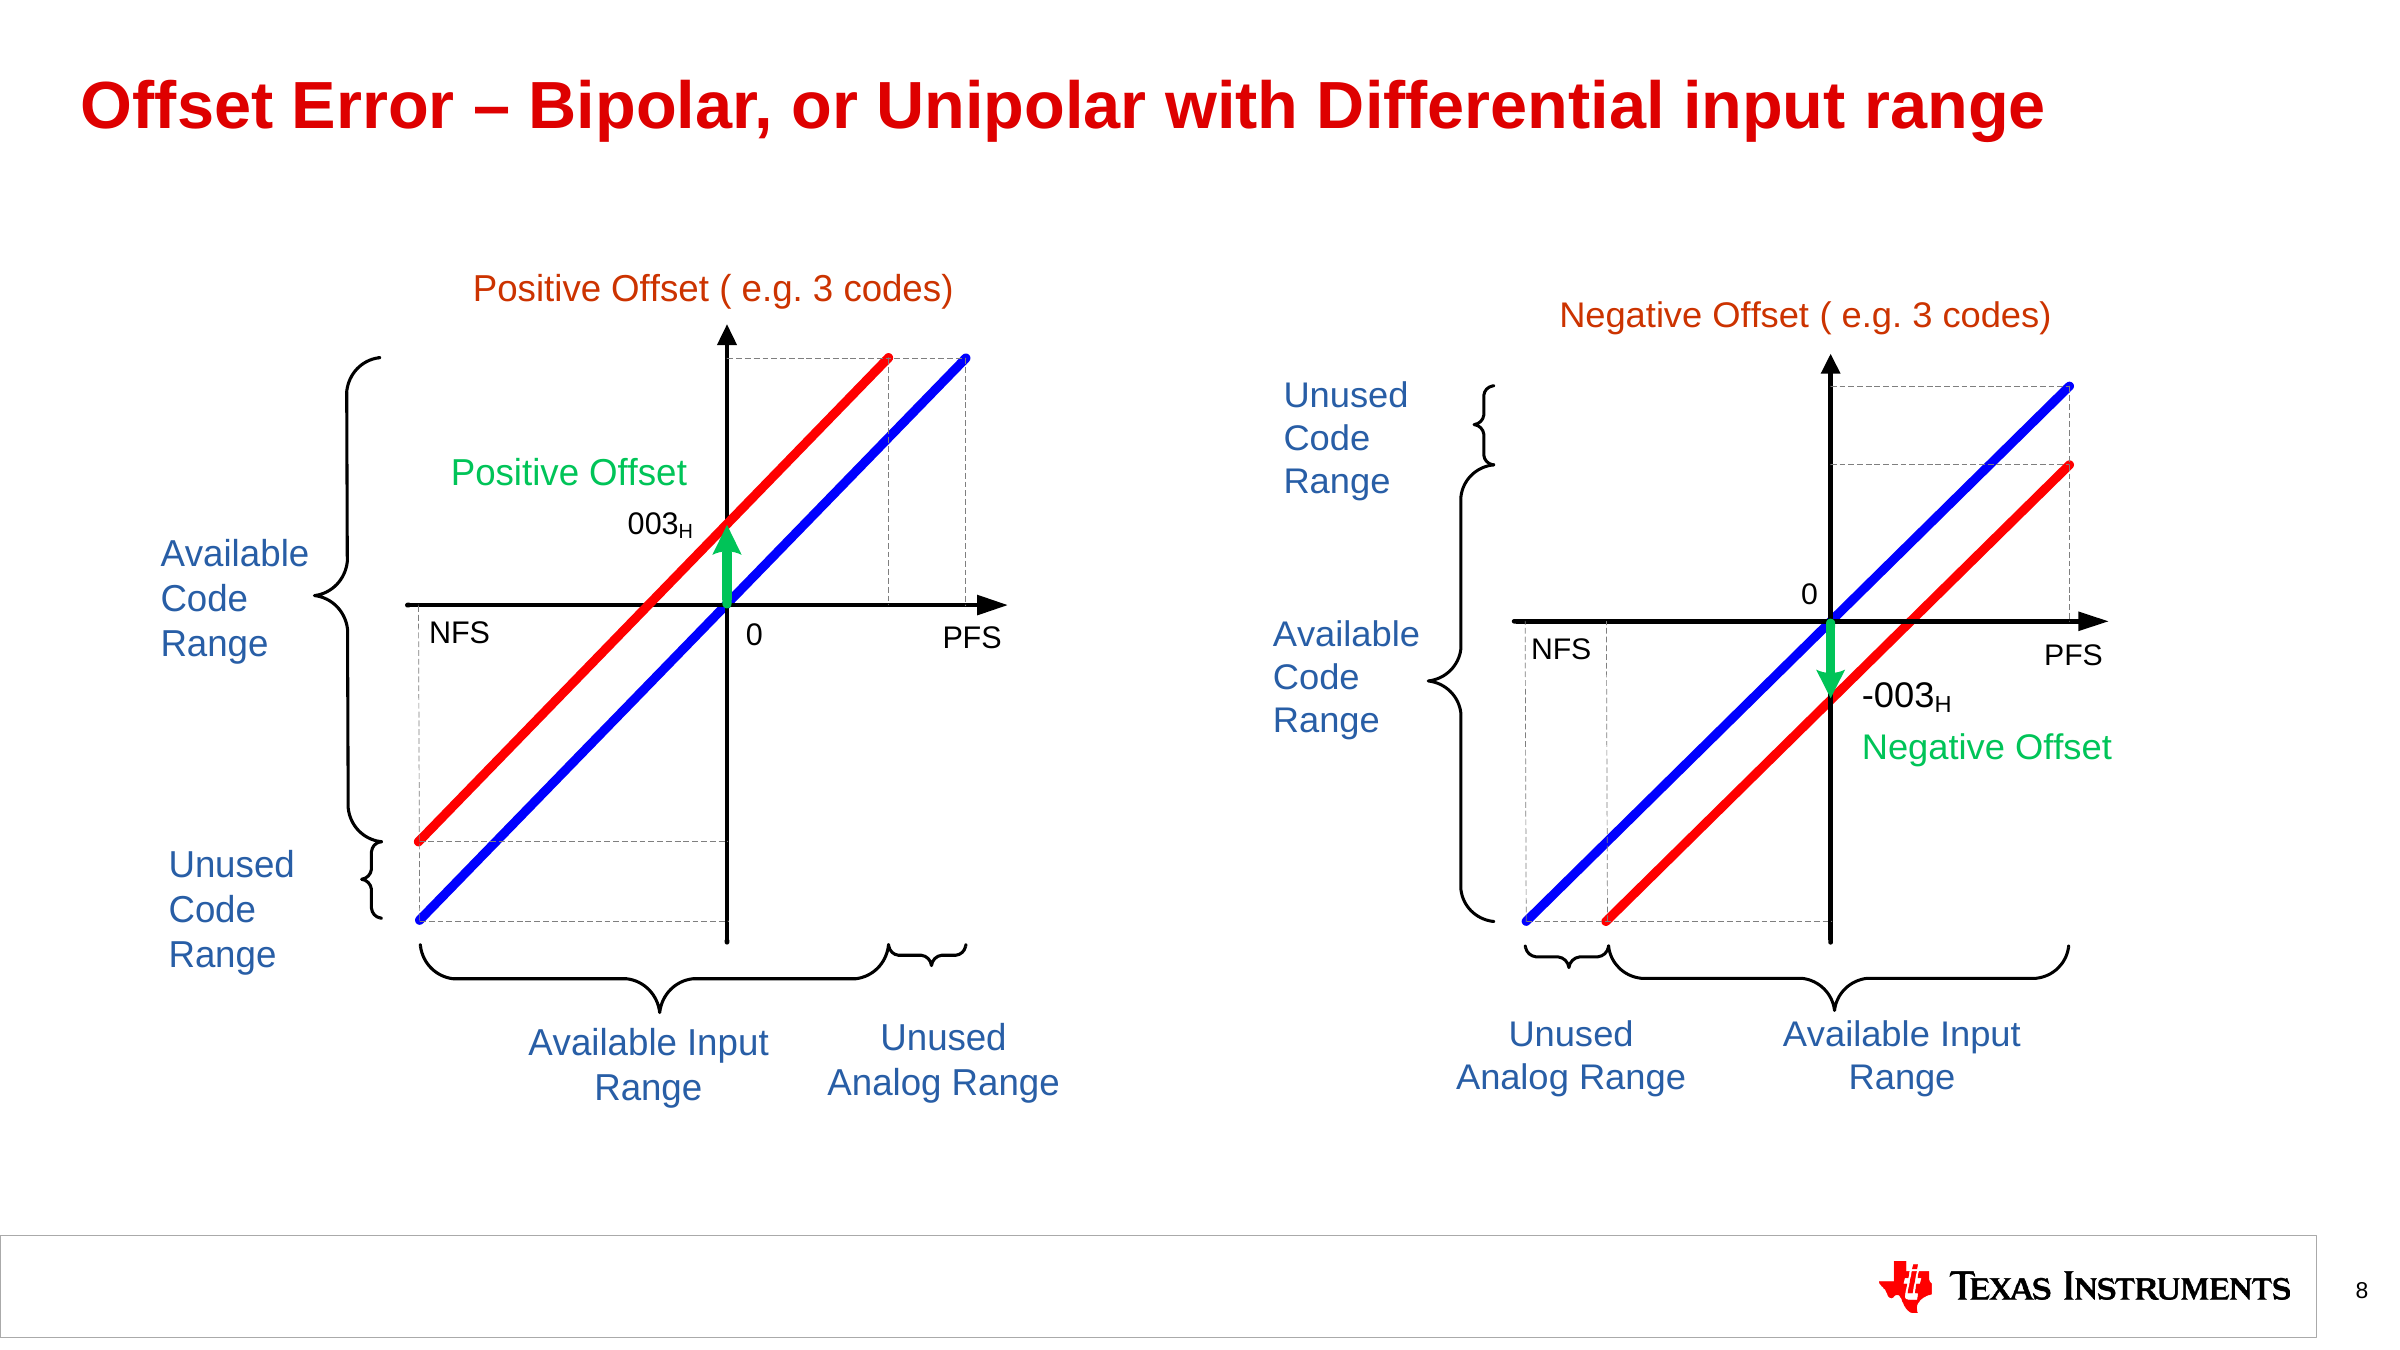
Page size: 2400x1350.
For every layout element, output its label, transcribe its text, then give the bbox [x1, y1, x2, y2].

slide_number 8 [1828, 1265, 2389, 1307]
picture [1879, 1307, 2290, 1313]
picture [1879, 1261, 2290, 1265]
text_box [1196, 193, 2265, 1219]
title Offset Error – Bipolar, or Unipolar with Differential input range [60, 27, 2282, 189]
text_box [38, 195, 1117, 1211]
